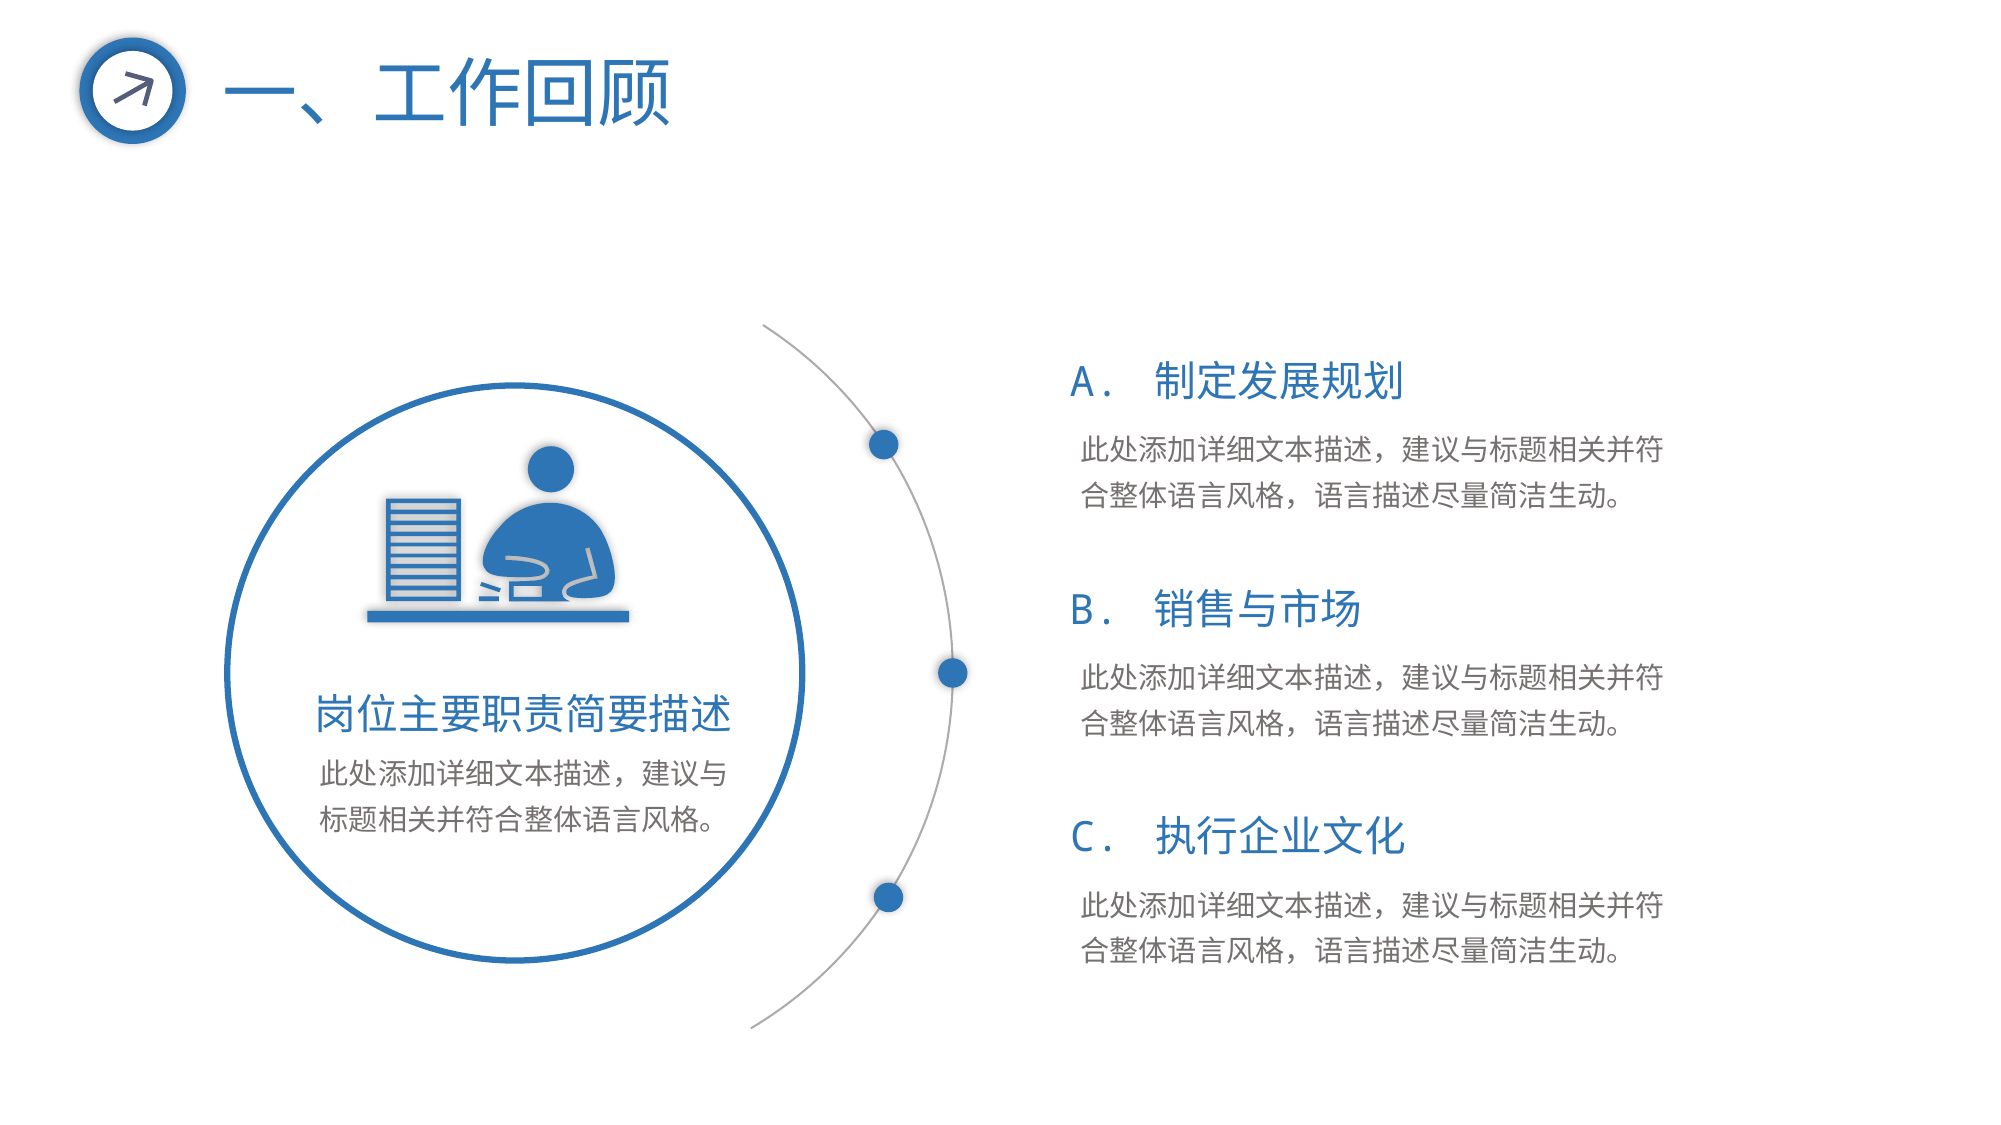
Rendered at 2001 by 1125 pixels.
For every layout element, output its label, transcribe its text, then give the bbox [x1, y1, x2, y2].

text_box [872, 881, 905, 914]
text_box C. 执行企业文化 [1055, 802, 1421, 867]
text_box 此处添加详细文本描述，建议与标题相关并符合整体语言风格，语言描述尽量简洁生动。 [1065, 869, 1686, 975]
text_box 此处添加详细文本描述，建议与标题相关并符合整体语言风格，语言描述尽量简洁生动。 [1065, 641, 1686, 748]
text_box B. 销售与市场 [1054, 575, 1378, 640]
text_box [79, 37, 186, 144]
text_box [298, 680, 757, 845]
text_box [937, 657, 969, 689]
text_box [226, 384, 687, 962]
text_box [367, 446, 630, 623]
text_box [868, 428, 900, 461]
text_box [539, 324, 953, 1029]
text_box A. 制定发展规划 [1054, 347, 1420, 412]
text_box 一、工作回顾 [207, 37, 1060, 143]
text_box 此处添加详细文本描述，建议与标题相关并符合整体语言风格，语言描述尽量简洁生动。 [1065, 413, 1686, 520]
